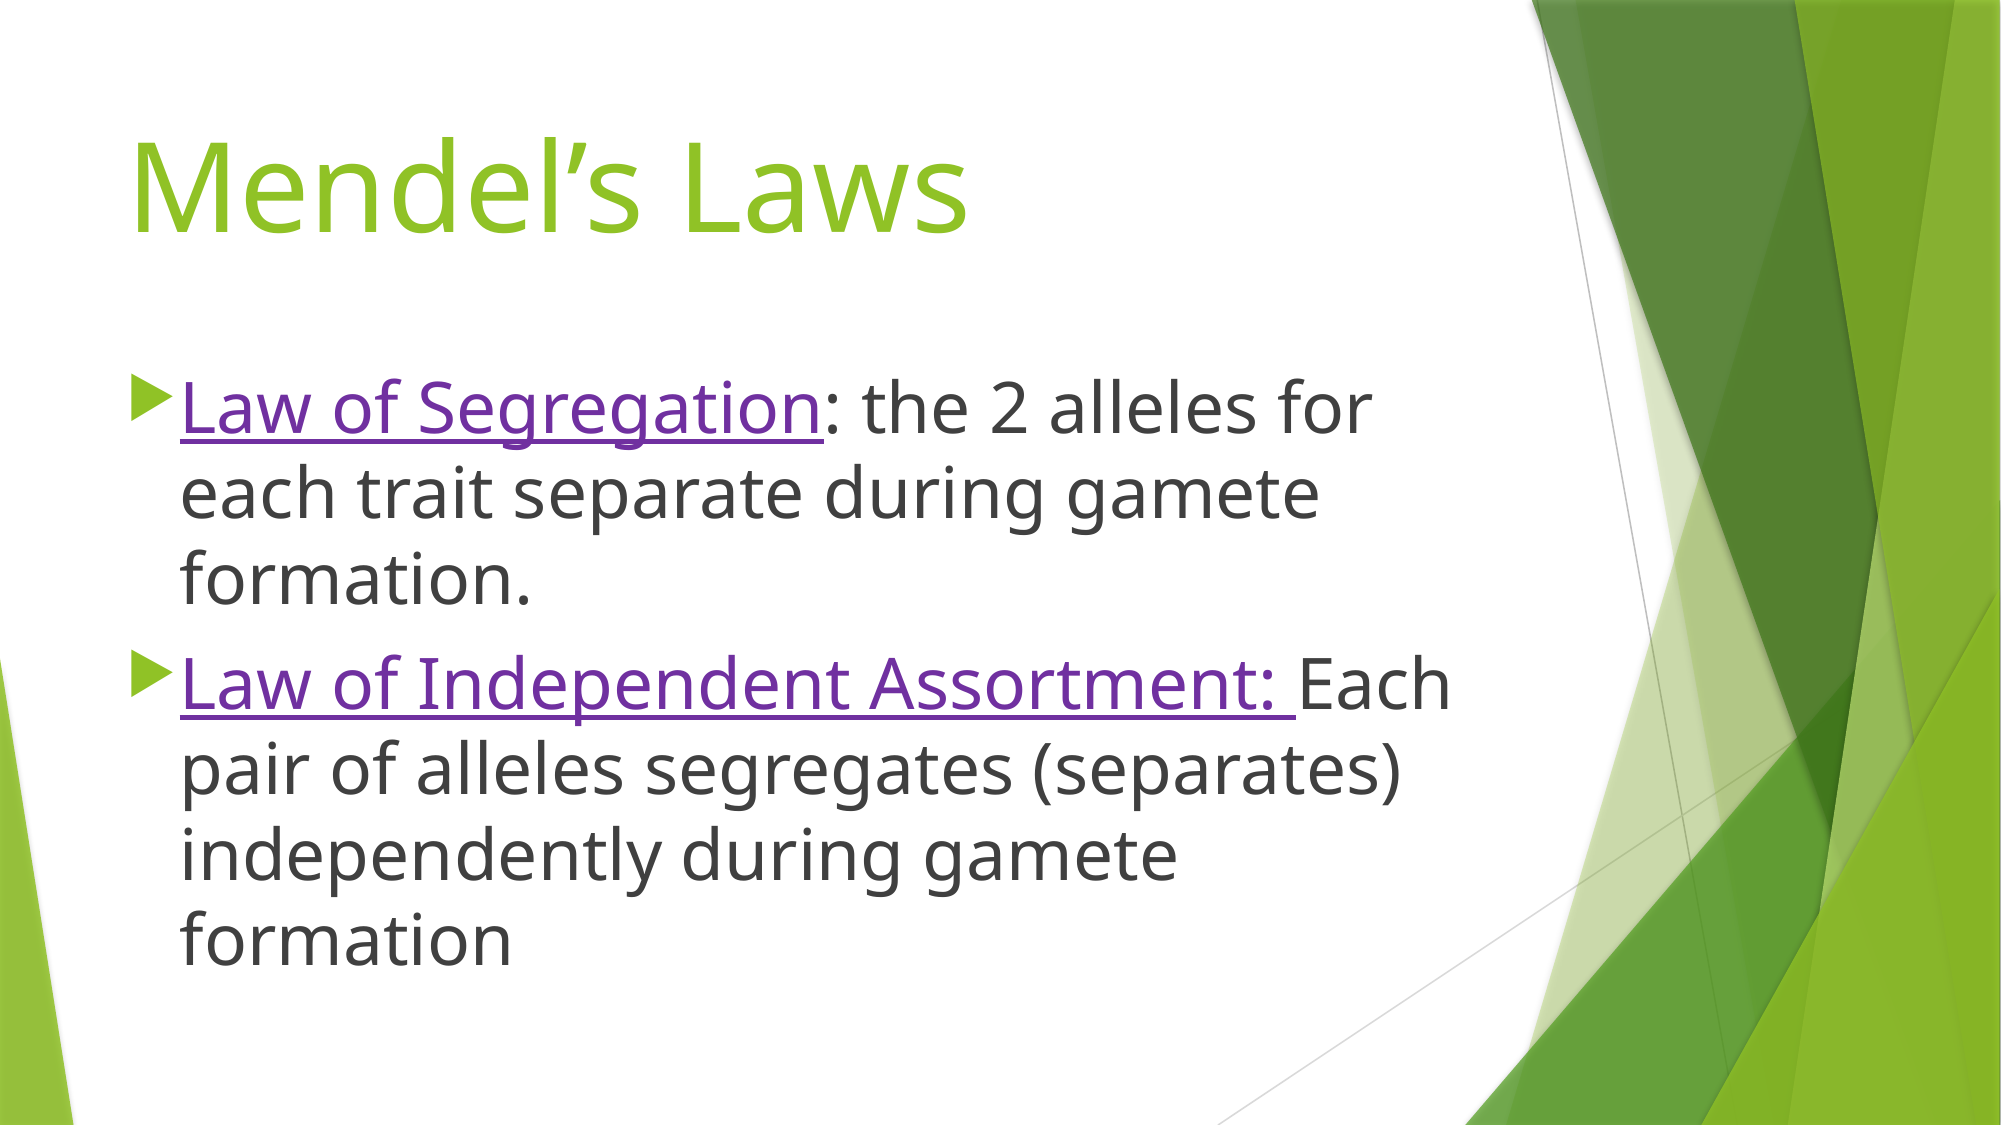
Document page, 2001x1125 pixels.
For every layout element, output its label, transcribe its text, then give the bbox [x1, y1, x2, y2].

title Mendel’s Laws [111, 99, 1522, 317]
list Law of Segregation: the 2 alleles for each trait separate during gamete formation. Law of Independent Assortment: Each pair of alleles segregates (separates) independently during gamete formation [111, 354, 1522, 992]
